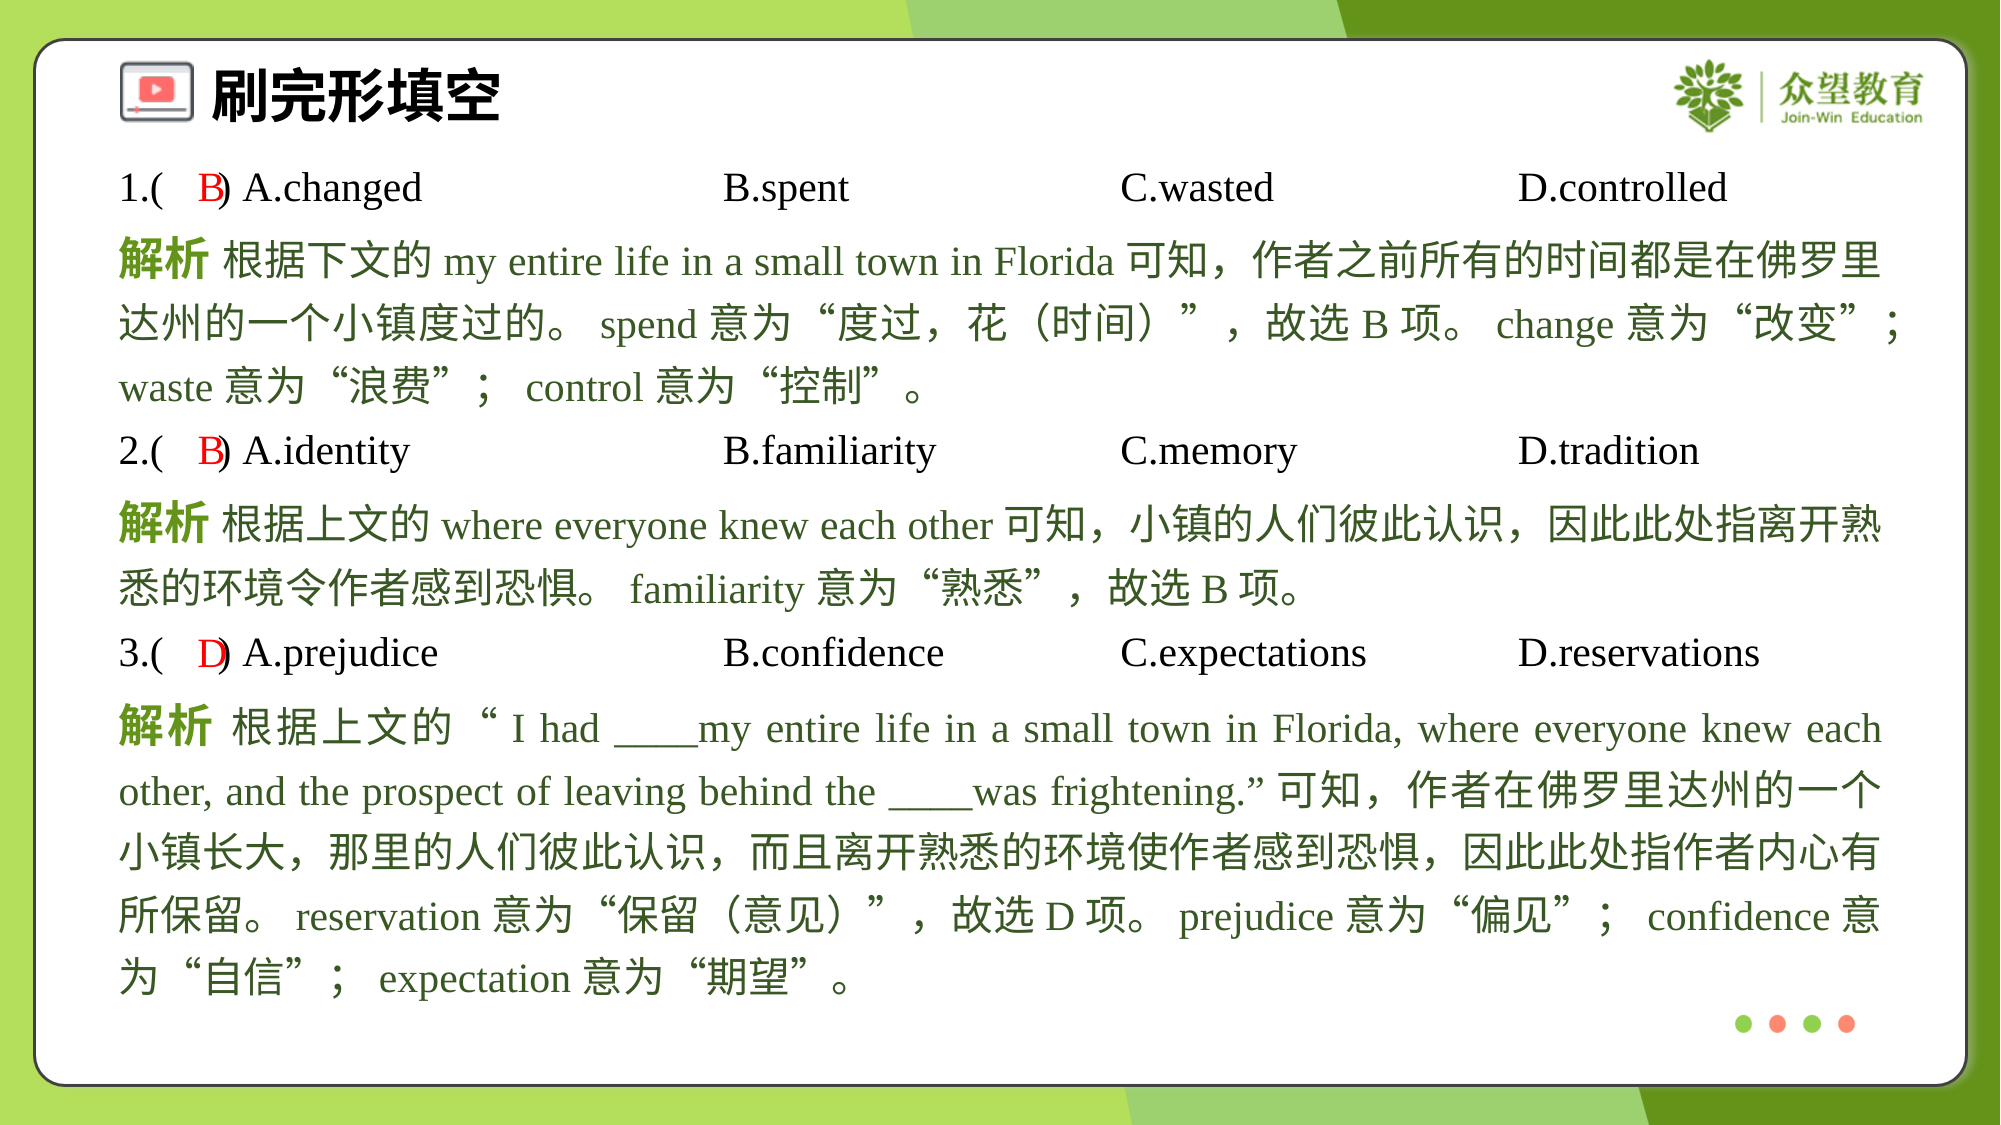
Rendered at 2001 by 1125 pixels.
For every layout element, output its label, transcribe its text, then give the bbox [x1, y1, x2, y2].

text_box 2.( ) A.identity B.familiarity C.memory D.tradition [118, 410, 192, 468]
picture [0, 0, 2000, 1125]
text_box 解析 根据上文的“I had ____my entire life in a small town in Florida, where everyone knew each other, and the prospect of leaving behind the ____was frightening.”可知，作者在佛罗里达州的一个小镇长大，那里的人们彼此认识，而且离开熟悉的环境使作者感到恐惧，因此此处指作者内心有所保留。reservation意为“保留（意见）”，故选D项。prejudice意为“偏见”；confidence意为“自信”；expectation意为“期望”。 [118, 682, 1883, 997]
text_box 解析 根据下文的my entire life in a small town in Florida可知，作者之前所有的时间都是在佛罗里达州的一个小镇度过的。spend意为“度过，花（时间）”，故选B项。change意为“改变”；waste意为“浪费”；control意为“控制”。 [118, 215, 1883, 405]
text_box 1.( ) A.changed B.spent C.wasted D.controlled [231, 146, 1883, 204]
text_box 2.( ) A.identity B.familiarity C.memory D.tradition [231, 410, 1883, 468]
text_box B [192, 410, 231, 469]
text_box D [192, 612, 233, 671]
text_box 3.( ) A.prejudice B.confidence C.expectations D.reservations [118, 612, 192, 670]
text_box 解析 根据上文的where everyone knew each other可知，小镇的人们彼此认识，因此此处指离开熟悉的环境令作者感到恐惧。familiarity意为“熟悉”，故选B项。 [118, 480, 1883, 607]
text_box 1.( ) A.changed B.spent C.wasted D.controlled [118, 146, 192, 204]
text_box 3.( ) A.prejudice B.confidence C.expectations D.reservations [233, 612, 1883, 670]
text_box B [192, 146, 231, 205]
